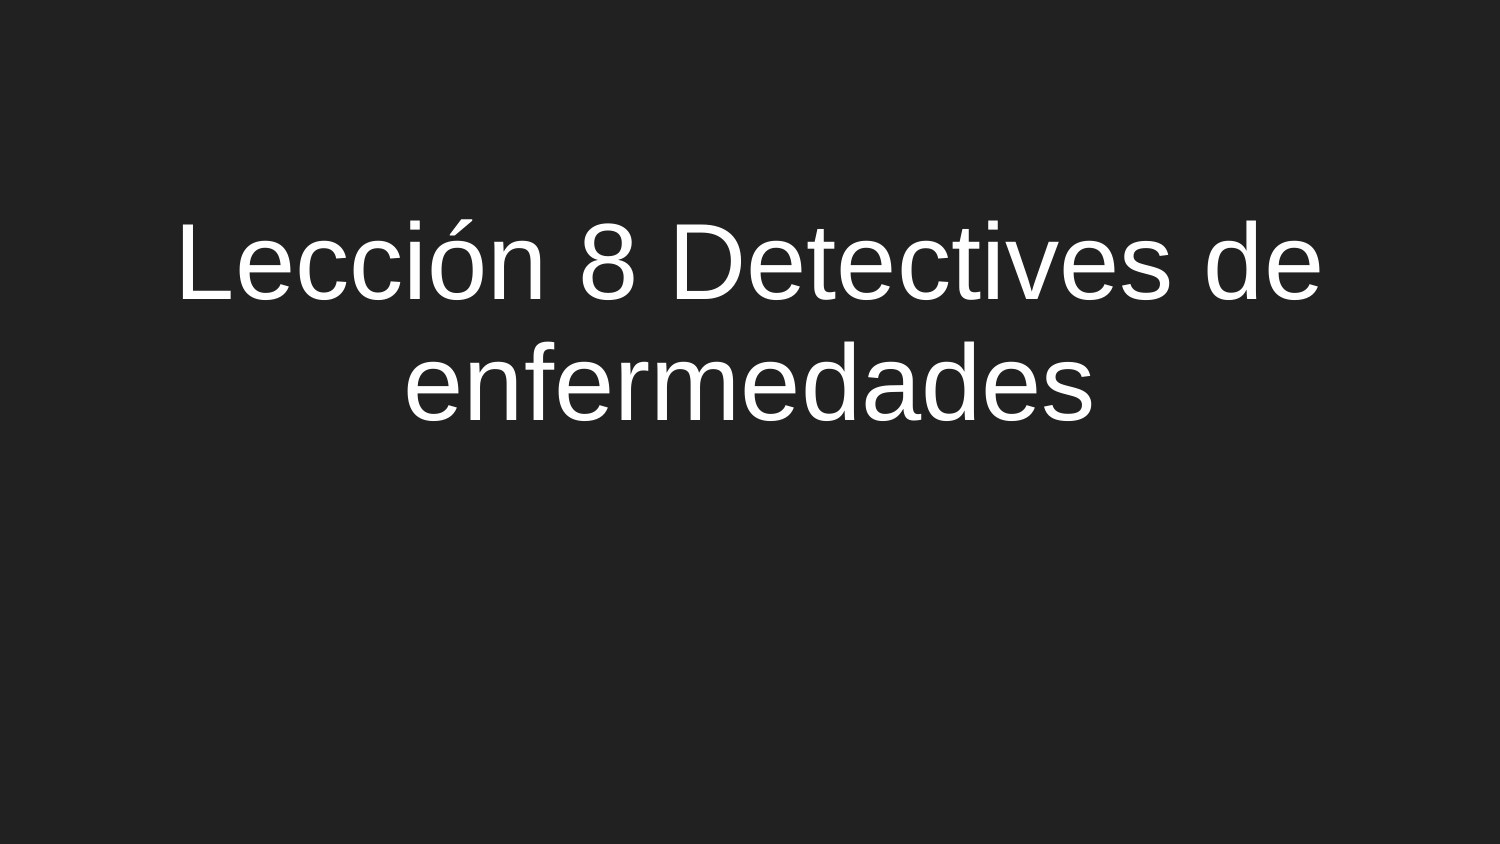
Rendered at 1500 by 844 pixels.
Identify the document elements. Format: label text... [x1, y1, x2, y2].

title Lección 8 Detectives de enfermedades [51, 122, 1449, 459]
